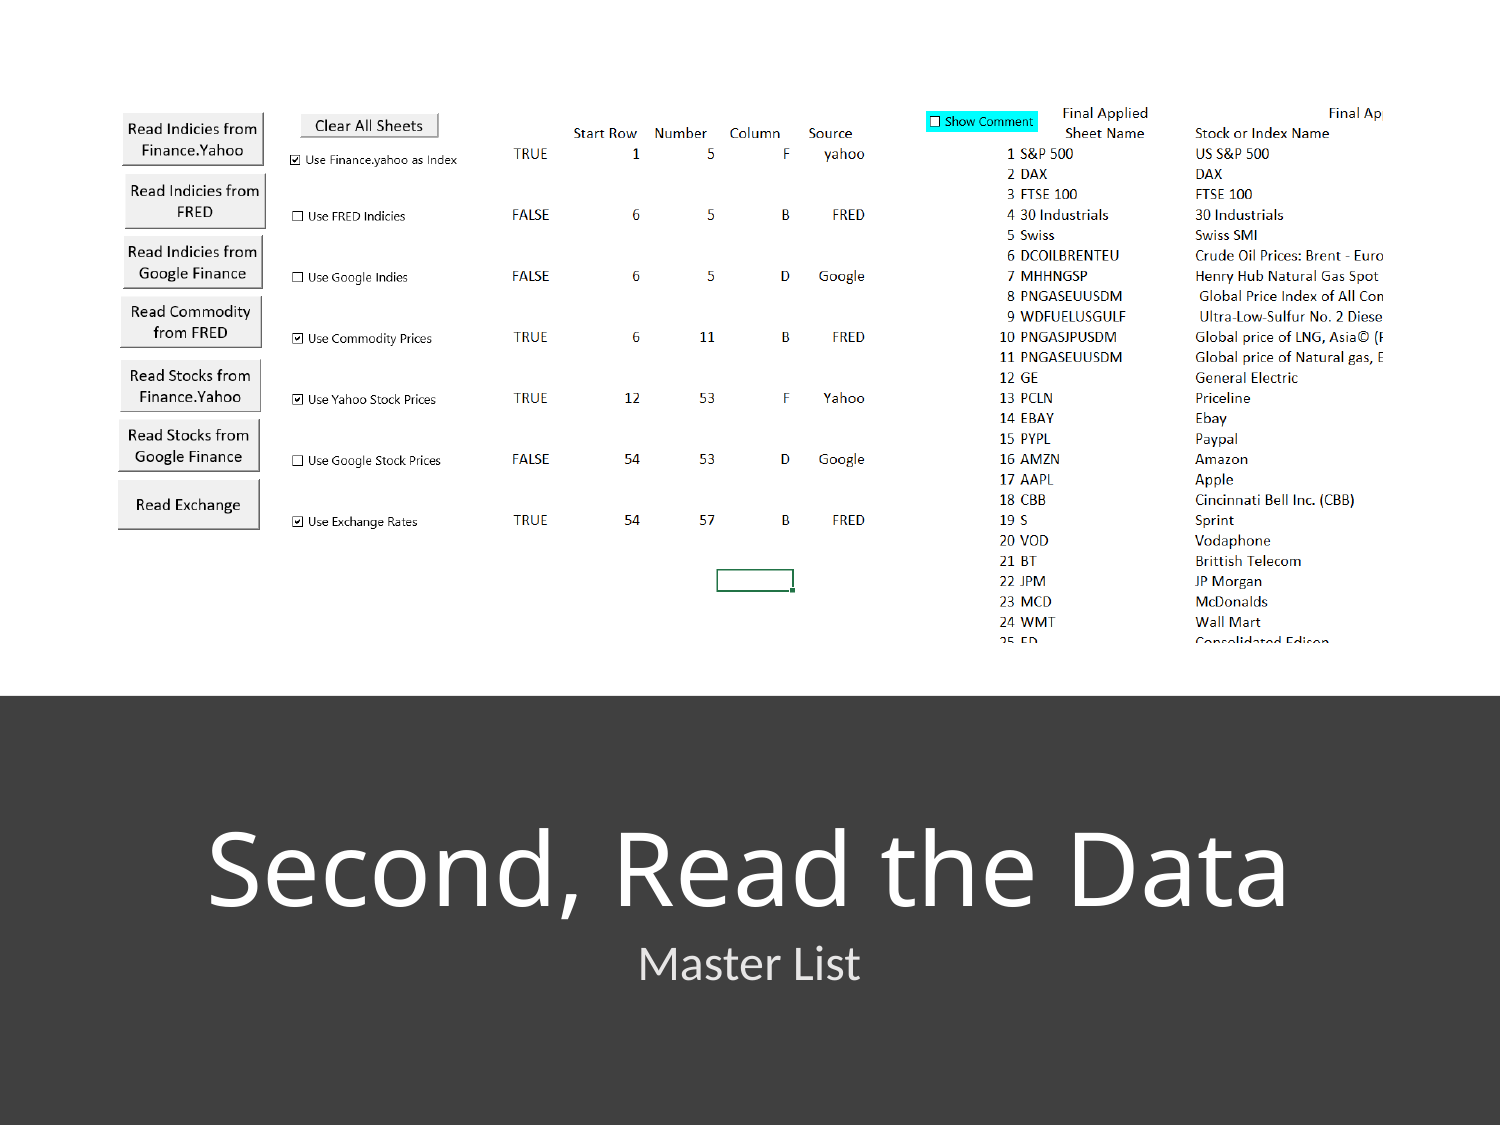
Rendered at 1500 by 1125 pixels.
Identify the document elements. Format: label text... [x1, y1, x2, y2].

picture [118, 105, 1383, 643]
title Second, Read the Data [86, 738, 1412, 937]
list Master List [169, 937, 1330, 1048]
text_box [0, 695, 1500, 1125]
